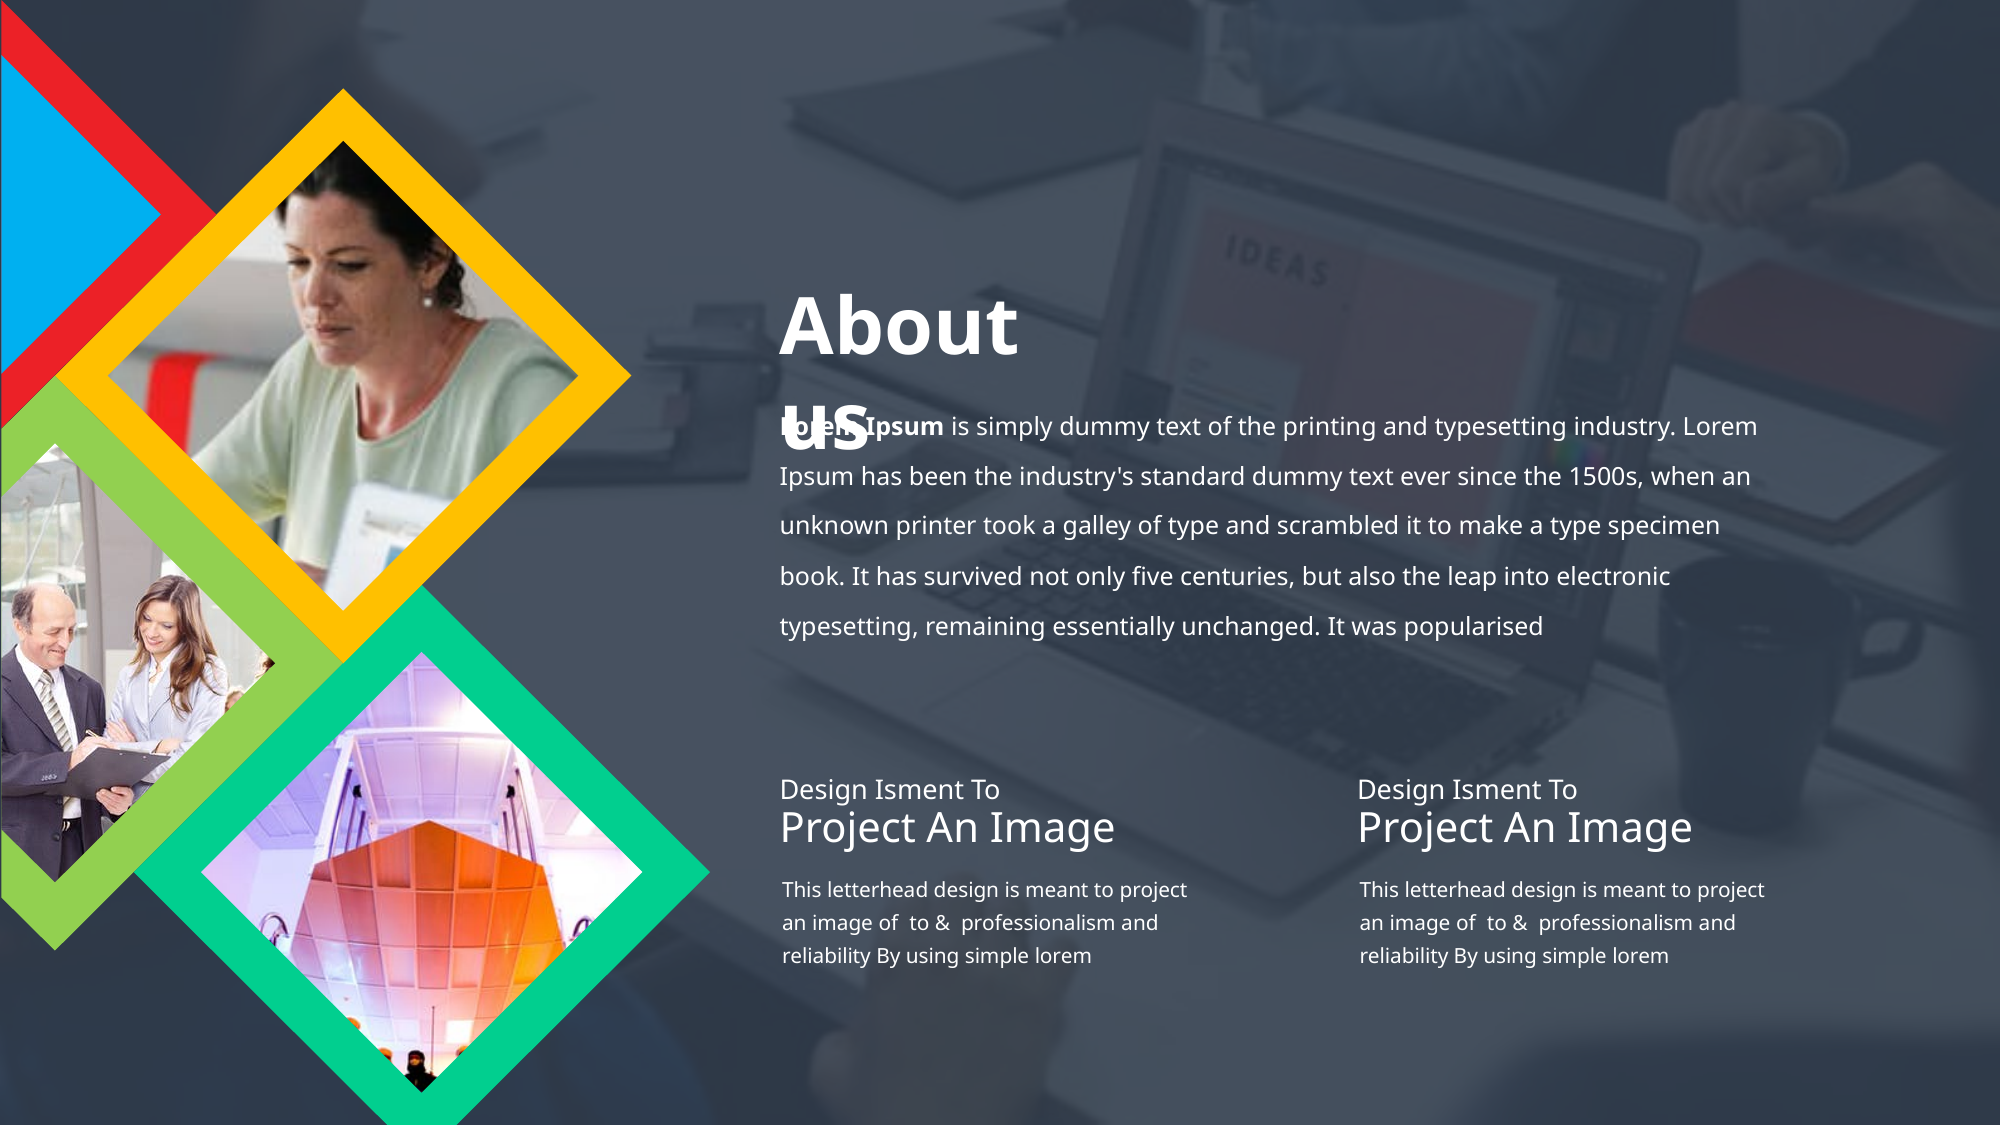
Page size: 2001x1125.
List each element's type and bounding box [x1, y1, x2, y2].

picture [0, 0, 2000, 1125]
text_box [764, 751, 1795, 970]
